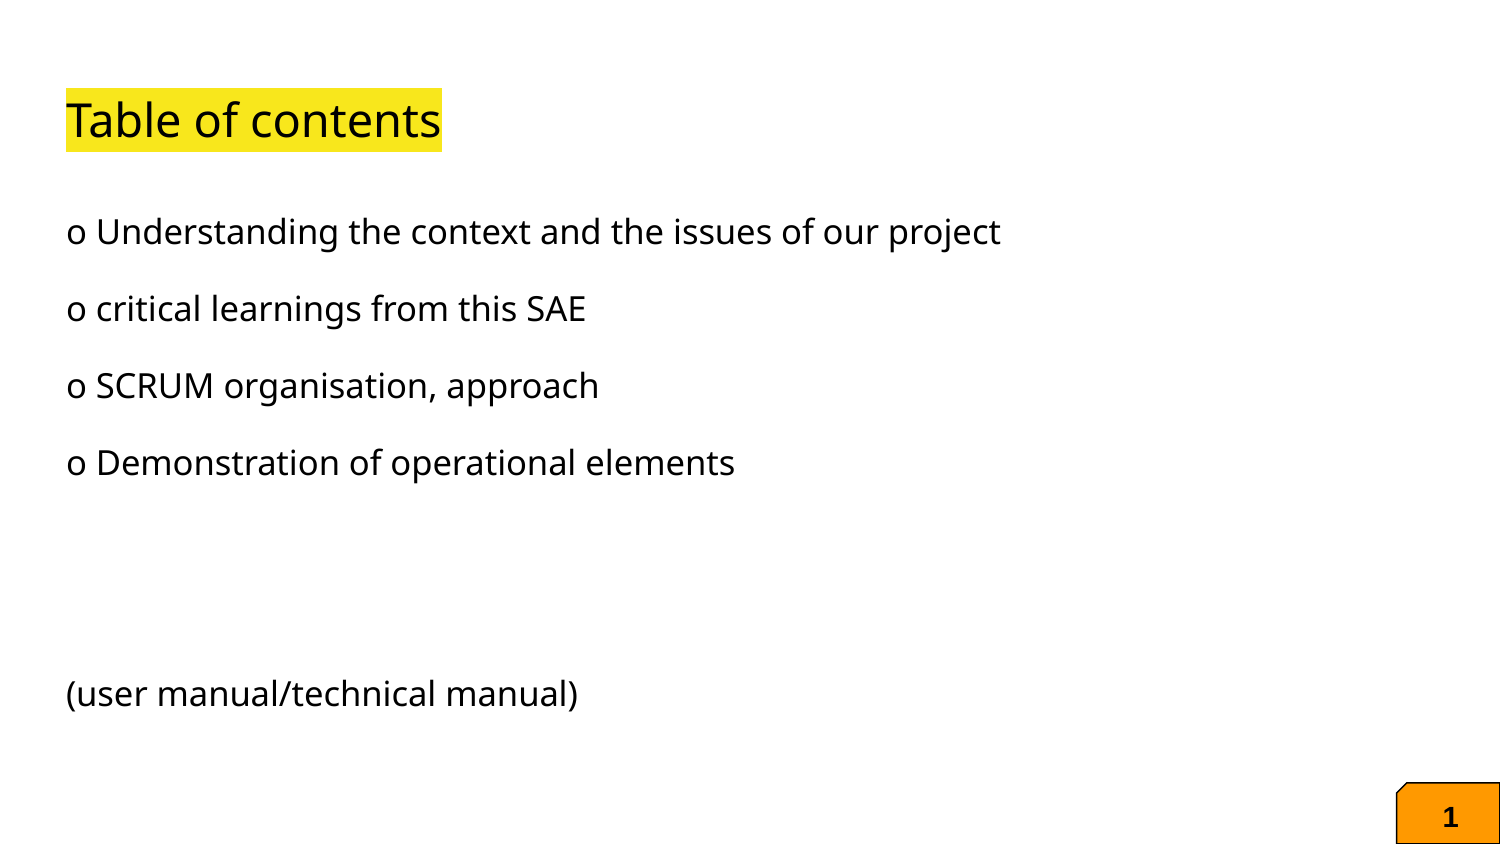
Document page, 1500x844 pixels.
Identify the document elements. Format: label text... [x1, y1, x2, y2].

list o Understanding the context and the issues of our project o critical learnings from this SAE o SCRUM organisation, approach o Demonstration of operational elements (user manual/technical manual) [51, 185, 1449, 733]
text_box 1 [1396, 782, 1500, 844]
title Table of contents [51, 72, 1449, 167]
